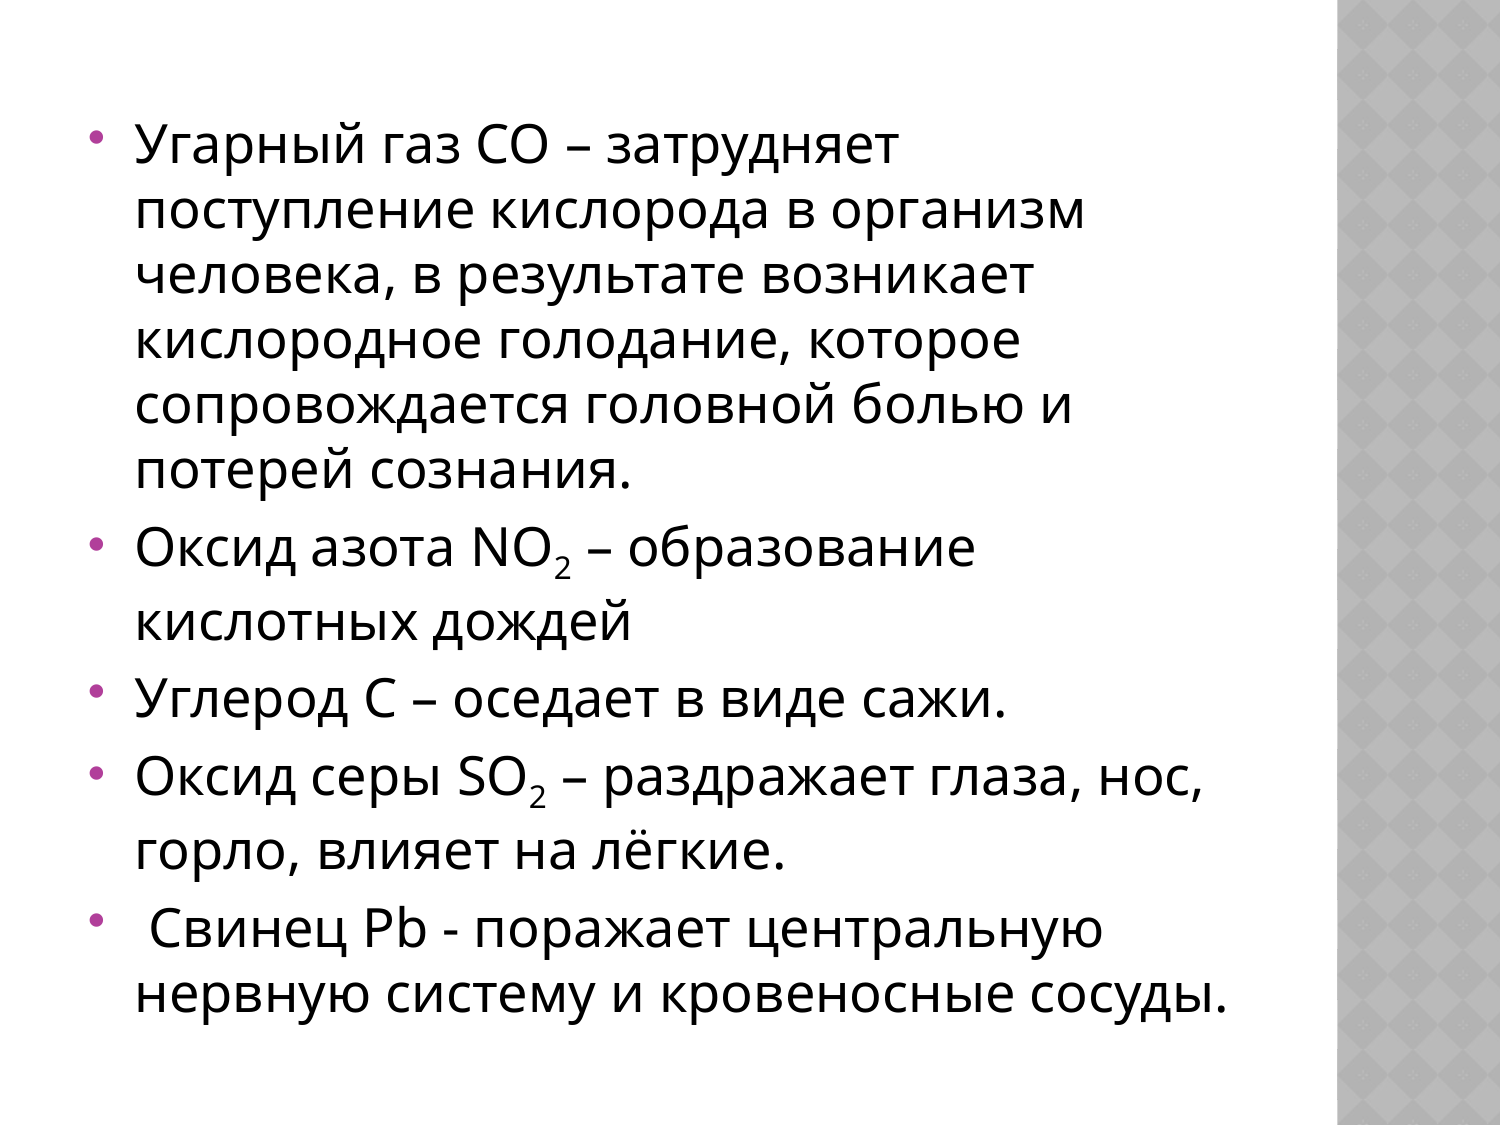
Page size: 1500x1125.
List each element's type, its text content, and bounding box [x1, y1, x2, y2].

list Угарный газ СО – затрудняет поступление кислорода в организм человека, в результате возникает кислородное голодание, которое сопровождается головной болью и потерей сознания. Оксид азота NO2 – образование кислотных дождей Углерод С – оседает в виде сажи. Оксид серы SO2 – раздражает глаза, нос, горло, влияет на лёгкие. Свинец Pb - поражает центральную нервную систему и кровеносные сосуды. [75, 101, 1263, 1059]
